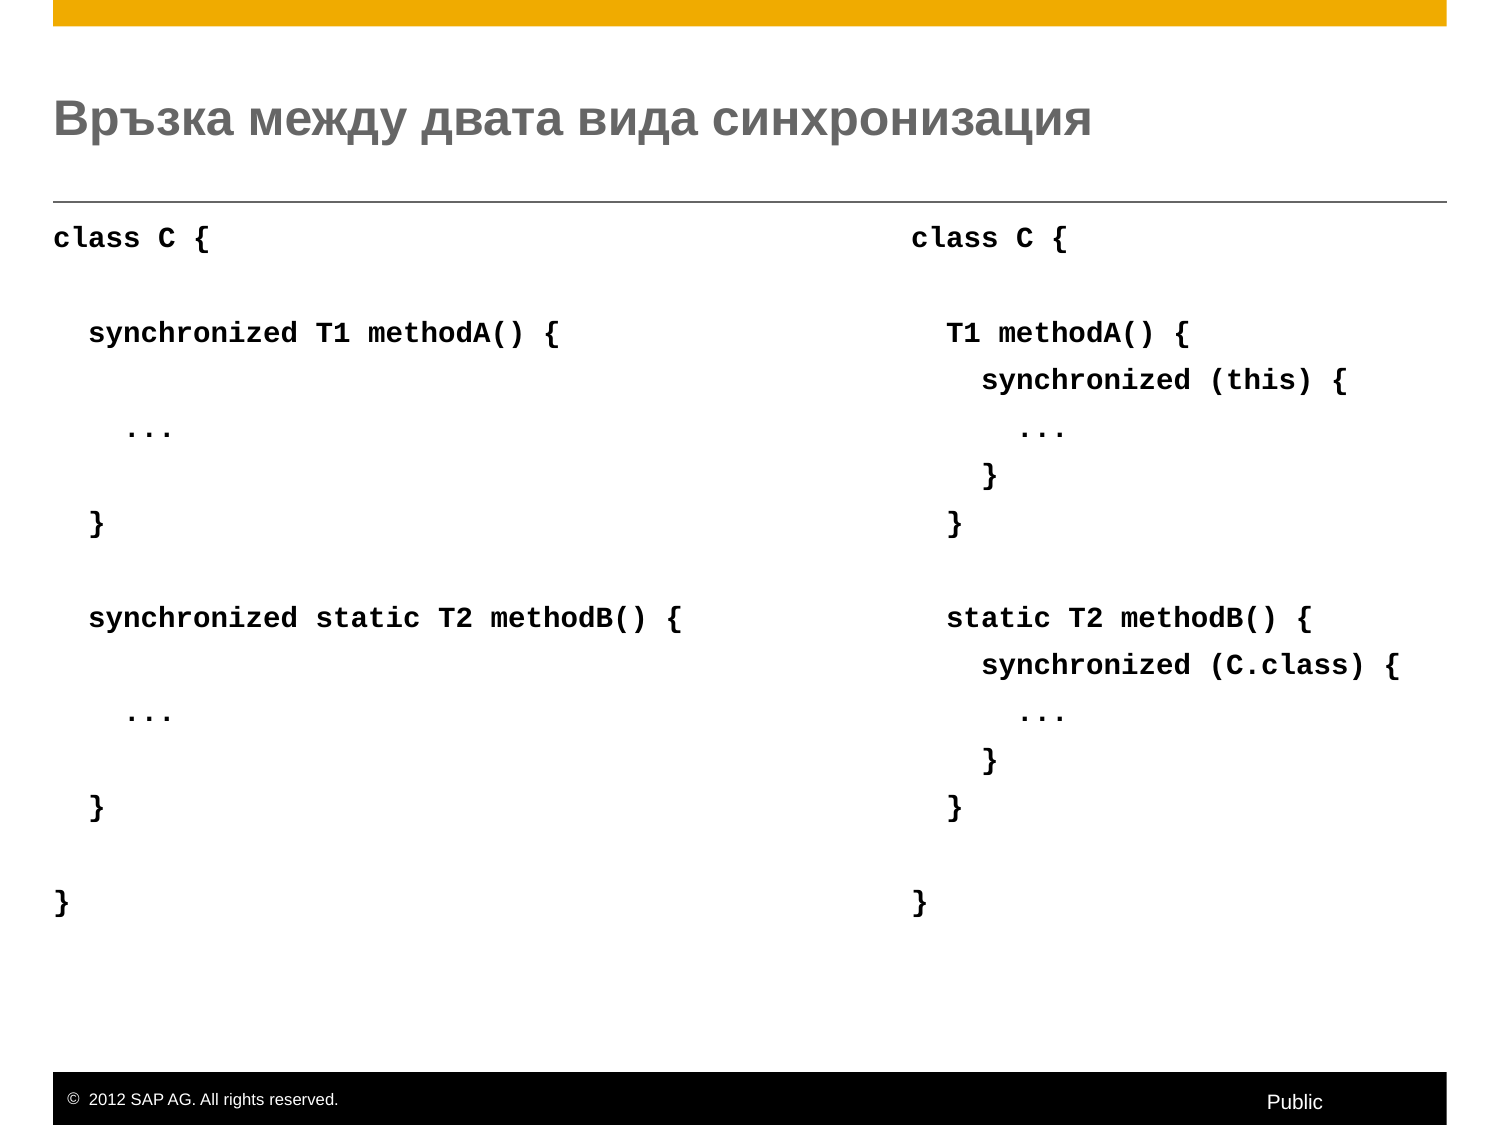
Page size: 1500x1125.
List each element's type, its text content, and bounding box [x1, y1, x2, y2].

text_box class C { T1 methodA() { synchronized (this) { ... } } static T2 methodB() { synchronized (C.class) { ... } } } [910, 217, 1419, 914]
list class C { synchronized T1 methodA() { ... } synchronized static T2 methodB() { ... } } [53, 217, 691, 914]
title Връзка между двата вида синхронизация [53, 53, 1447, 178]
